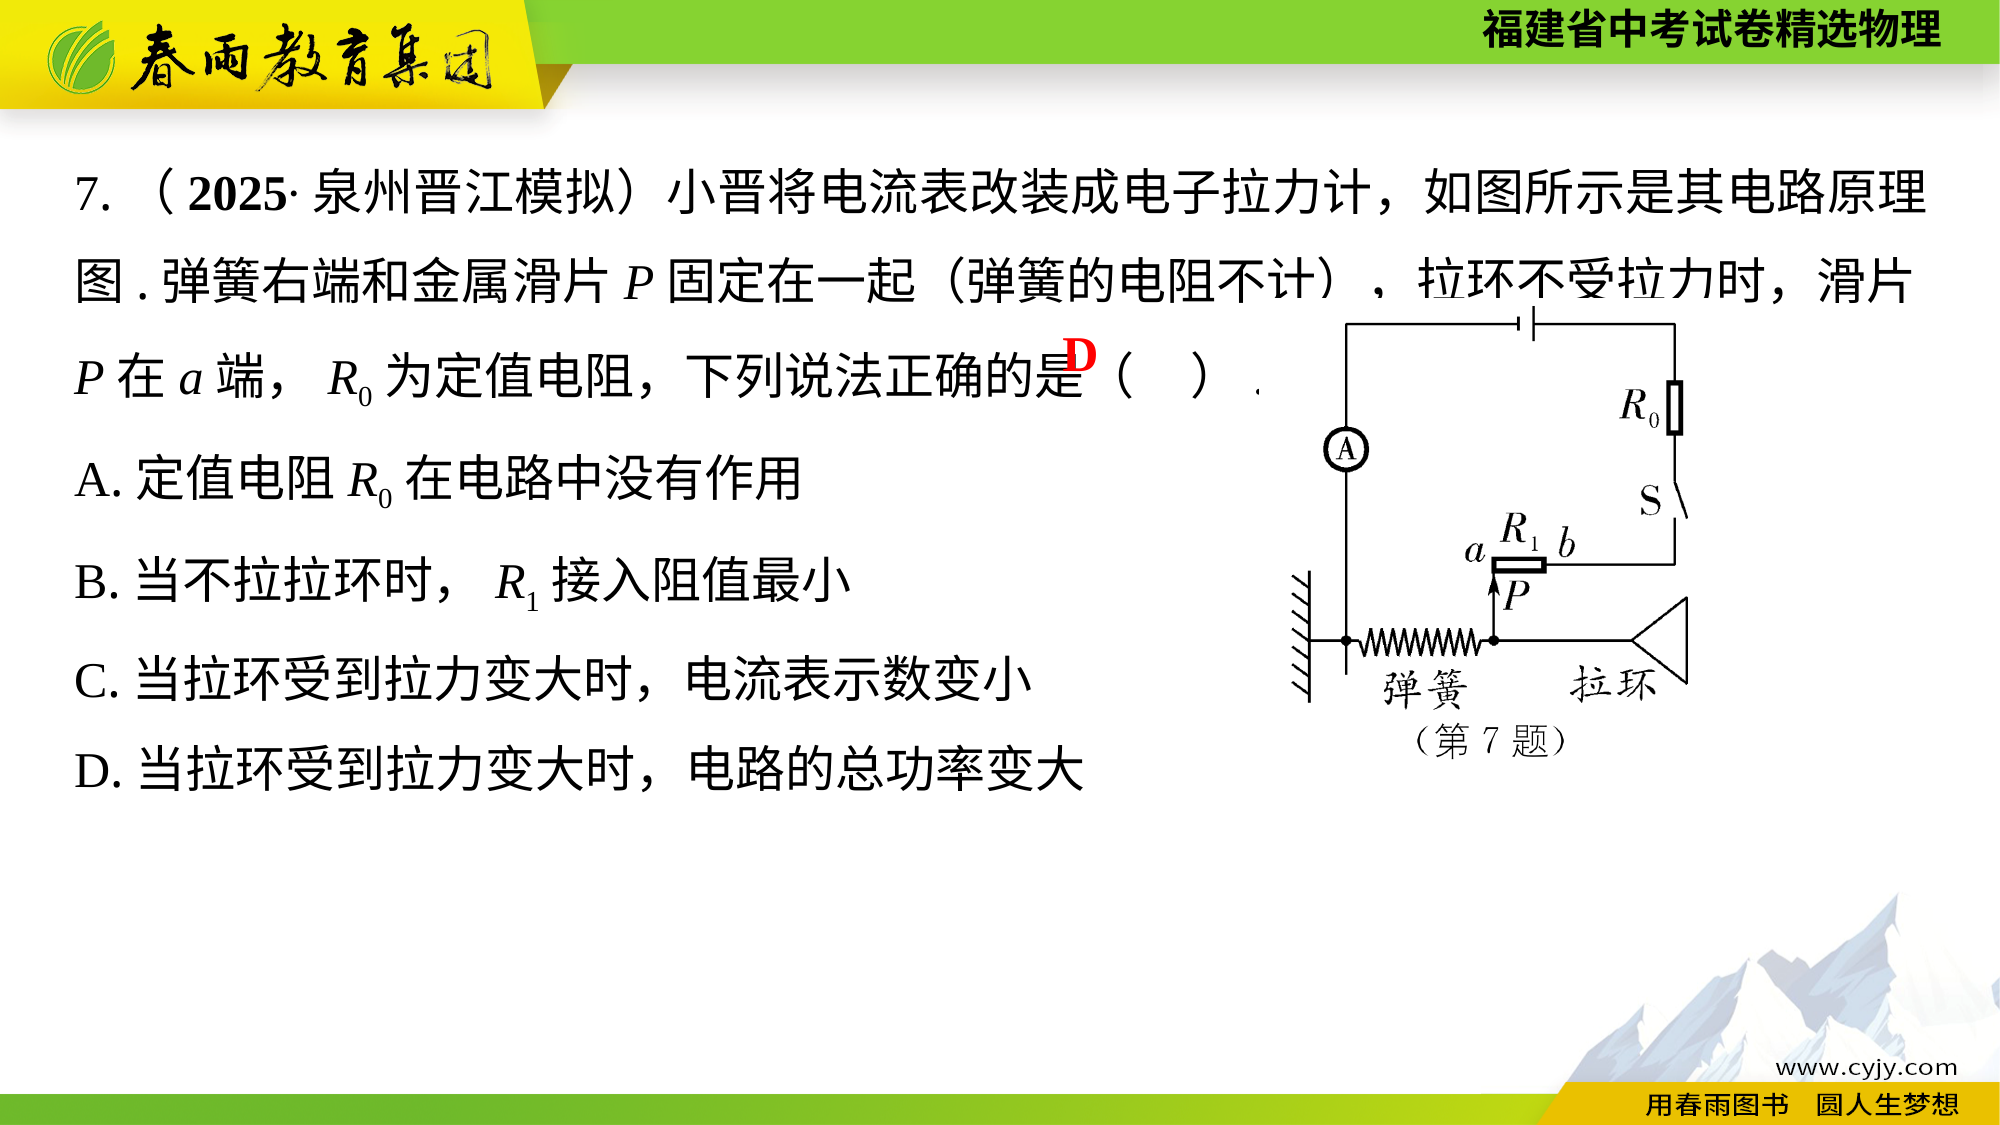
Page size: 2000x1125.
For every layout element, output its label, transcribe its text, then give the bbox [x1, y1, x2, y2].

picture [0, 0, 2000, 1125]
text_box D [1047, 314, 1114, 390]
list 7.（2025∙泉州晋江模拟）小晋将电流表改装成电子拉力计，如图所示是其电路原理图.弹簧右端和金属滑片P固定在一起（弹簧的电阻不计），拉环不受拉力时，滑片P在a端，R0为定值电阻，下列说法正确的是（ ）. A.定值电阻R0在电路中没有作用 B.当不拉拉环时，R1接入阻值最小 C.当拉环受到拉力变大时，电流表示数变小 D.当拉环受到拉力变大时，电路的总功率变大 [59, 122, 1944, 774]
